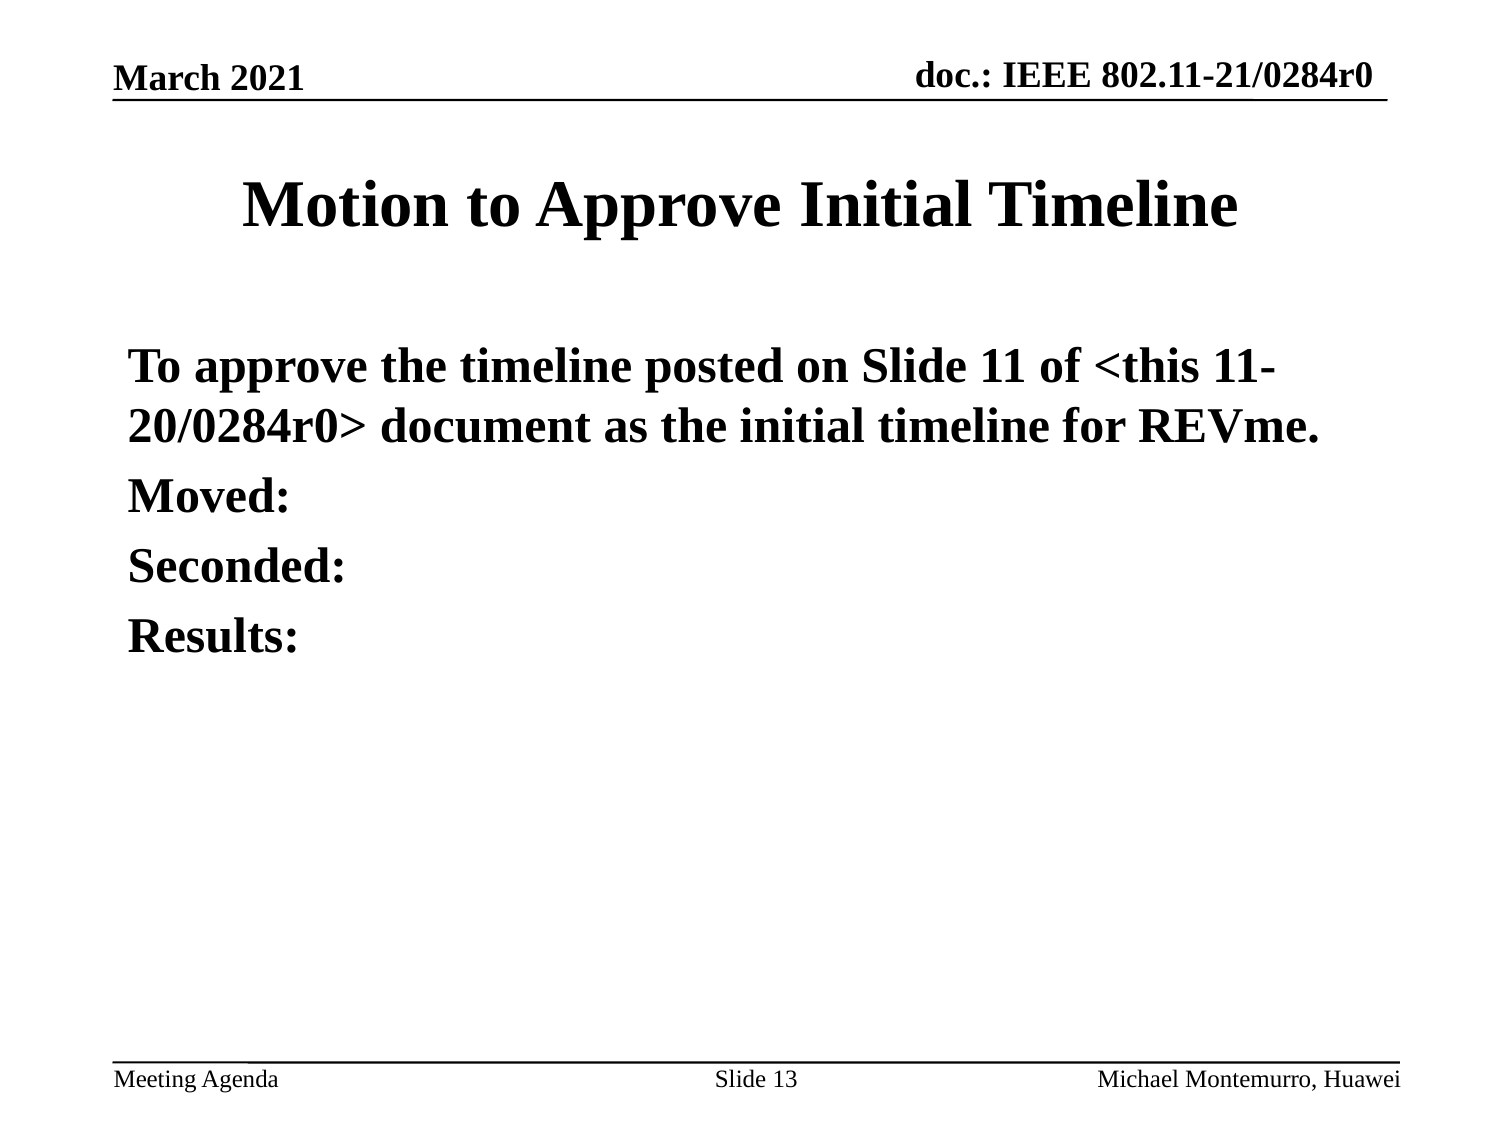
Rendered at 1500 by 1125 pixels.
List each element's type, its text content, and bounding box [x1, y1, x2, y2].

title Motion to Approve Initial Timeline [112, 112, 1388, 288]
slide_number Slide 13 [712, 1061, 800, 1093]
footer Michael Montemurro, Huawei [949, 1061, 1402, 1093]
list To approve the timeline posted on Slide 11 of <this 11-20/0284r0> document as the initial timeline for REVme. Moved: Seconded: Results: [112, 324, 1388, 1000]
